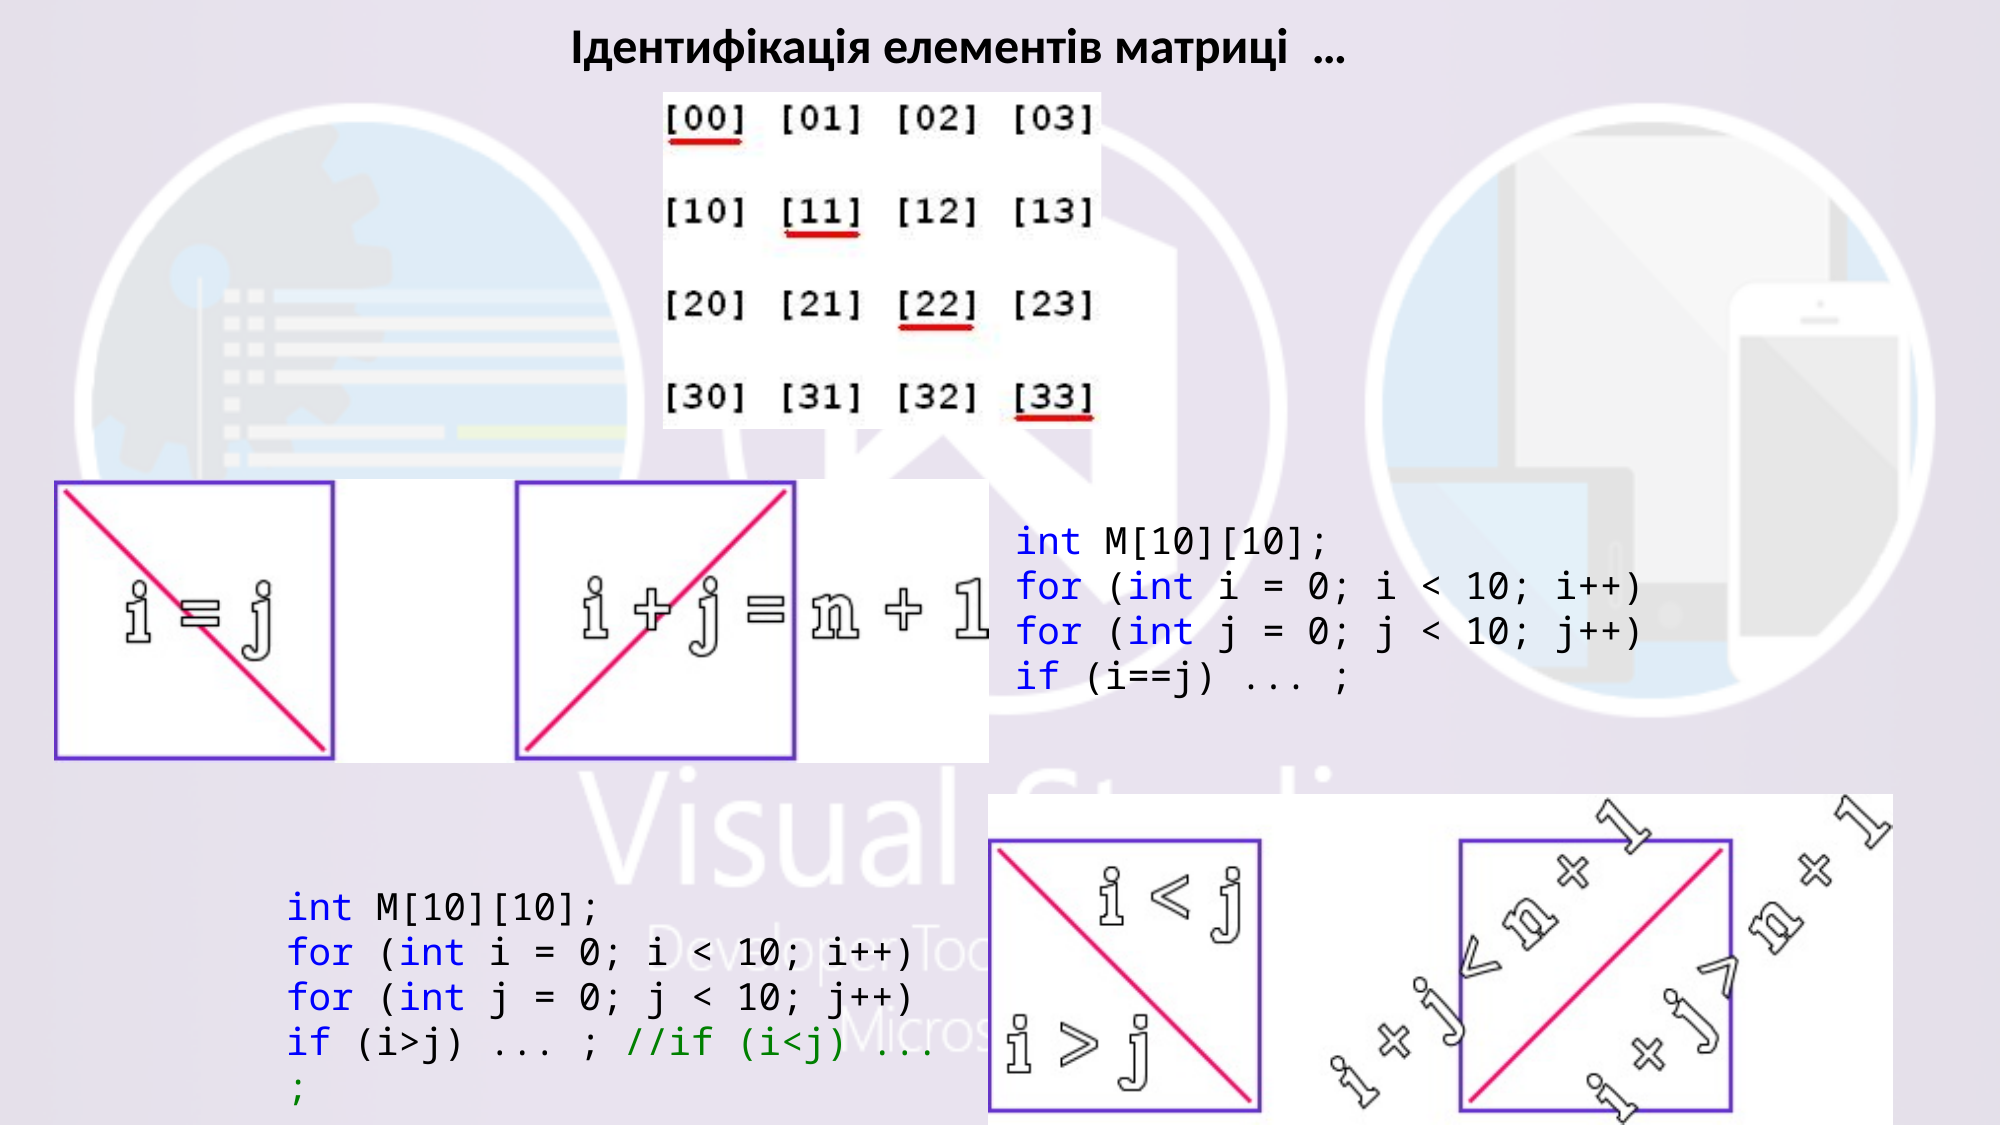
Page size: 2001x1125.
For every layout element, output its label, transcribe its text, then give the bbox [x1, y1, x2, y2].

text_box int M[10][10]; for (int i = 0; i < 10; i++) for (int j = 0; j < 10; j++) if (i==j) ... ; [999, 509, 2000, 705]
picture [988, 794, 1893, 1125]
text_box int M[10][10]; for (int i = 0; i < 10; i++) for (int j = 0; j < 10; j++) if (i>j) ... ; //if (i<j) ... ; [271, 875, 972, 1116]
text_box Ідентифікація елементів матриці … [555, 5, 1514, 81]
picture [54, 479, 989, 763]
picture [662, 91, 1102, 429]
